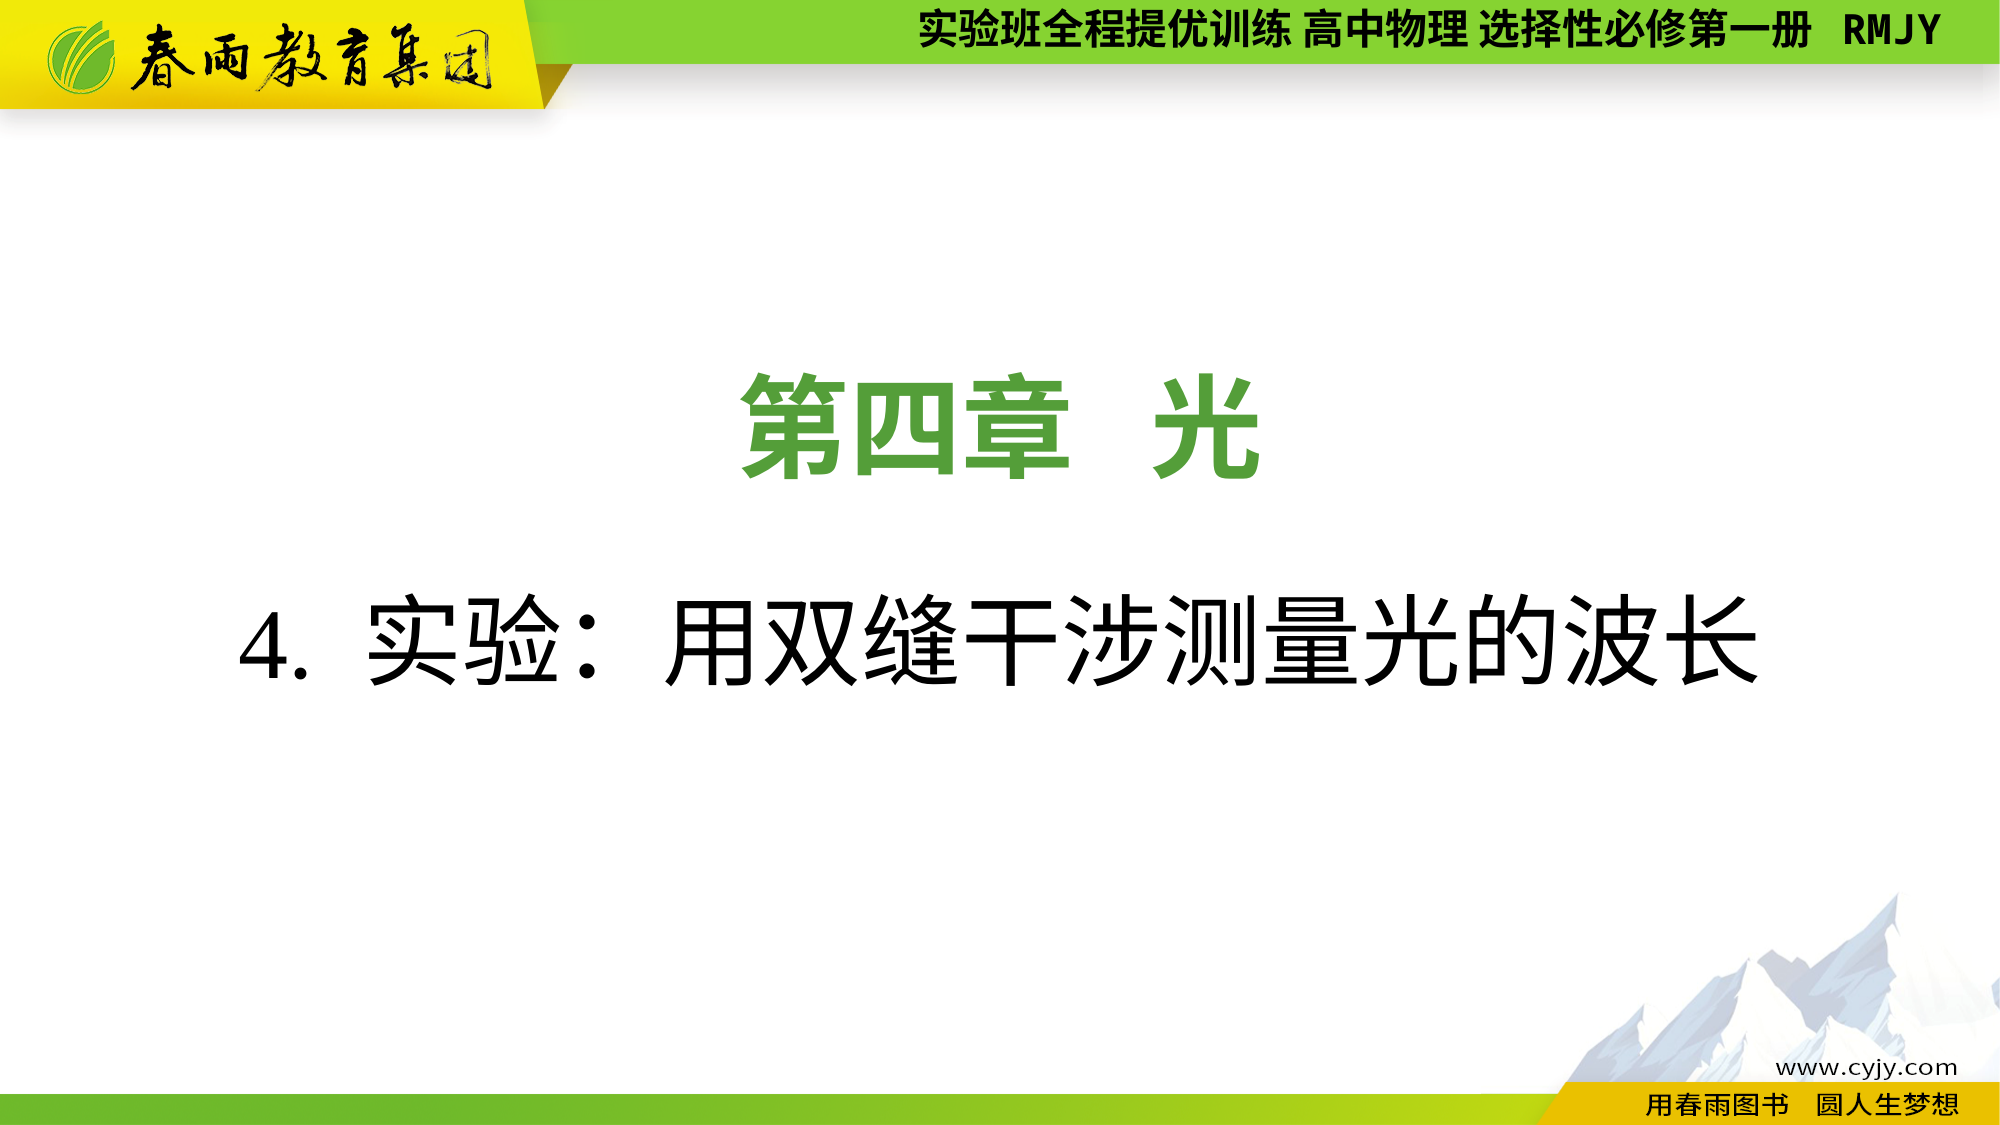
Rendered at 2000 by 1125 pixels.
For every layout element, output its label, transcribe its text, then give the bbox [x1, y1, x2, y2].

picture [0, 0, 2000, 1125]
text_box 4. 实验：用双缝干涉测量光的波长 [54, 511, 1946, 706]
text_box 第四章 光 [54, 282, 1946, 500]
